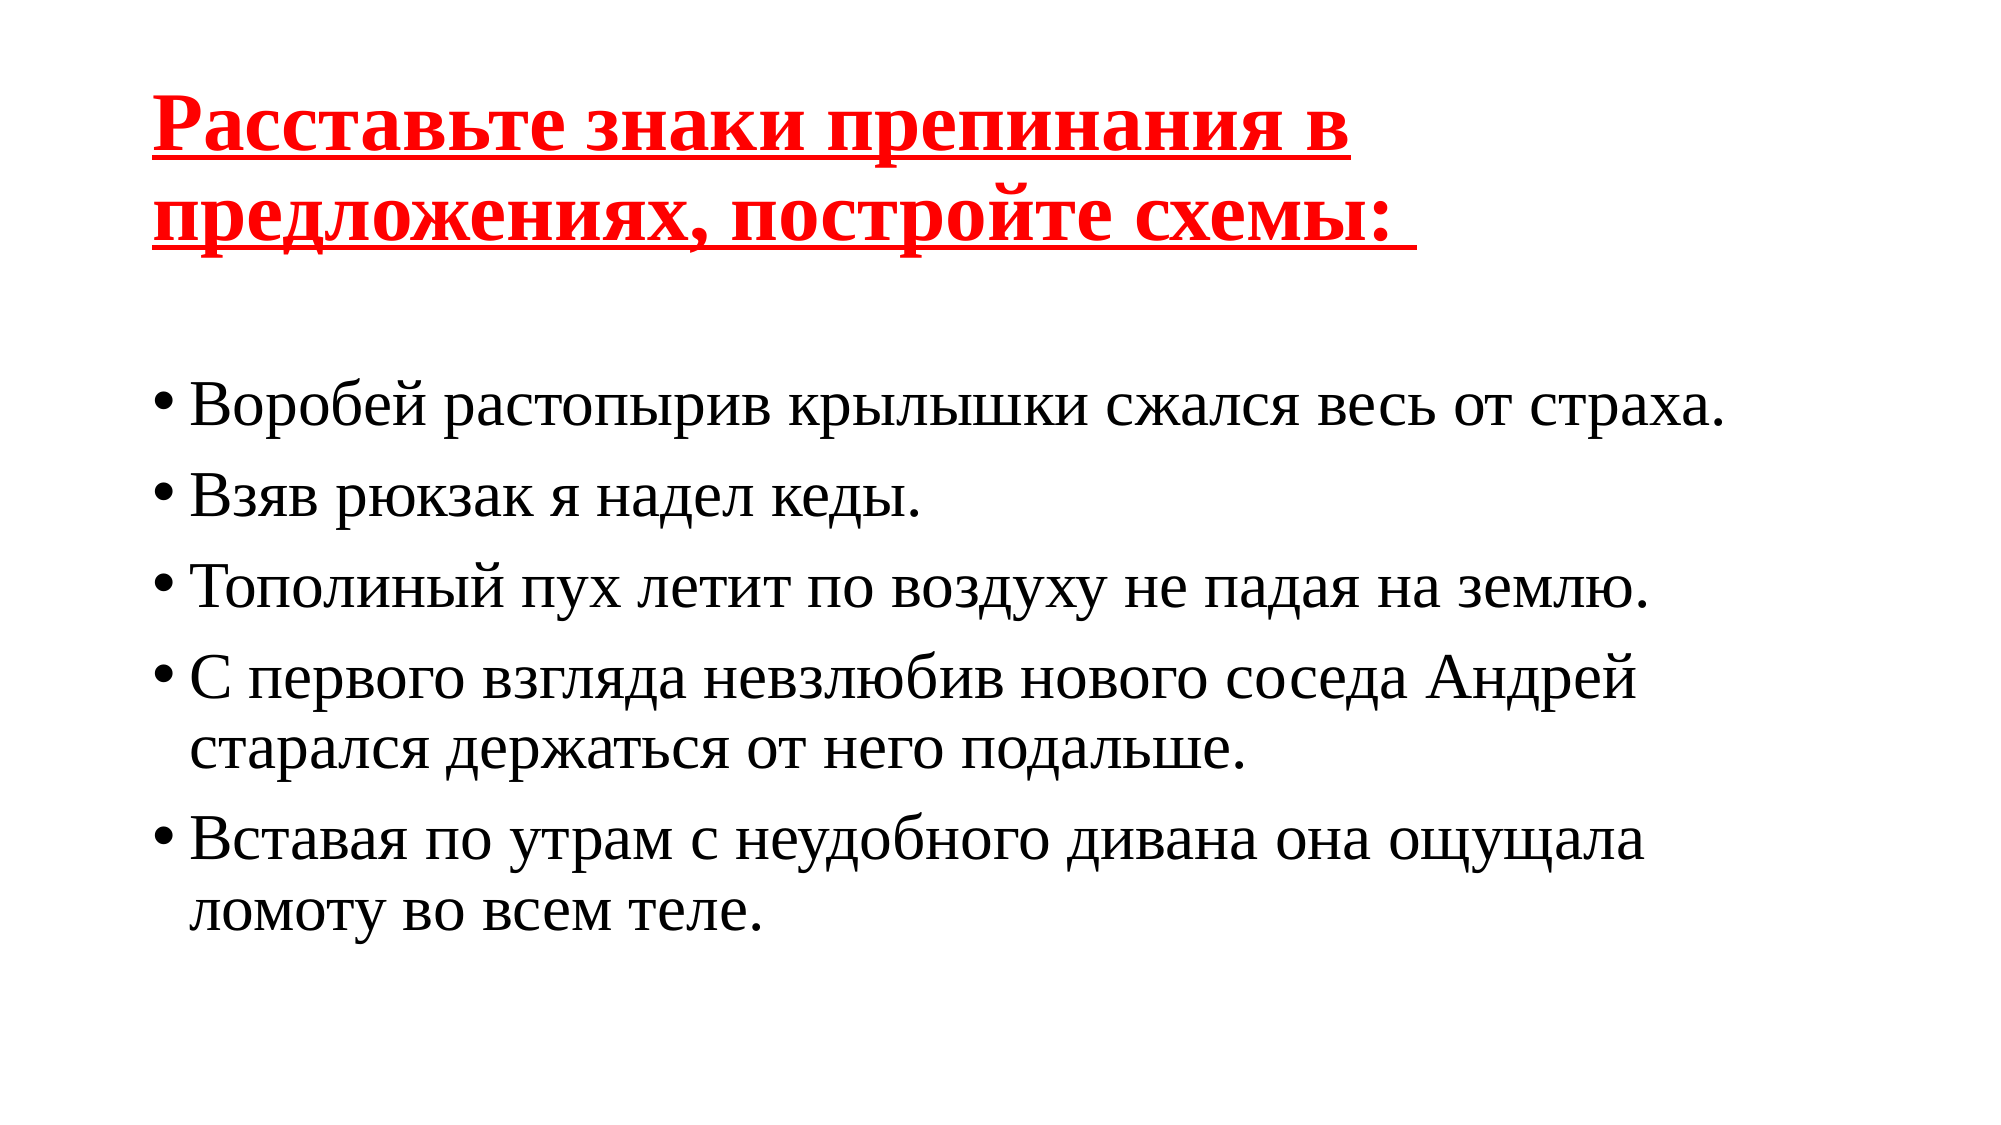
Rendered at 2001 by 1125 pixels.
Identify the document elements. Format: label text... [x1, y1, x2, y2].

list Воробей растопырив крылышки сжался весь от страха. Взяв рюкзак я надел кеды. Тополиный пух летит по воздуху не падая на землю. С первого взгляда невзлюбив нового соседа Андрей старался держаться от него подальше. Вставая по утрам с неудобного дивана она ощущала ломоту во всем теле. [137, 361, 1863, 1076]
title Расставьте знаки препинания в предложениях, постройте схемы: [137, 59, 1863, 278]
